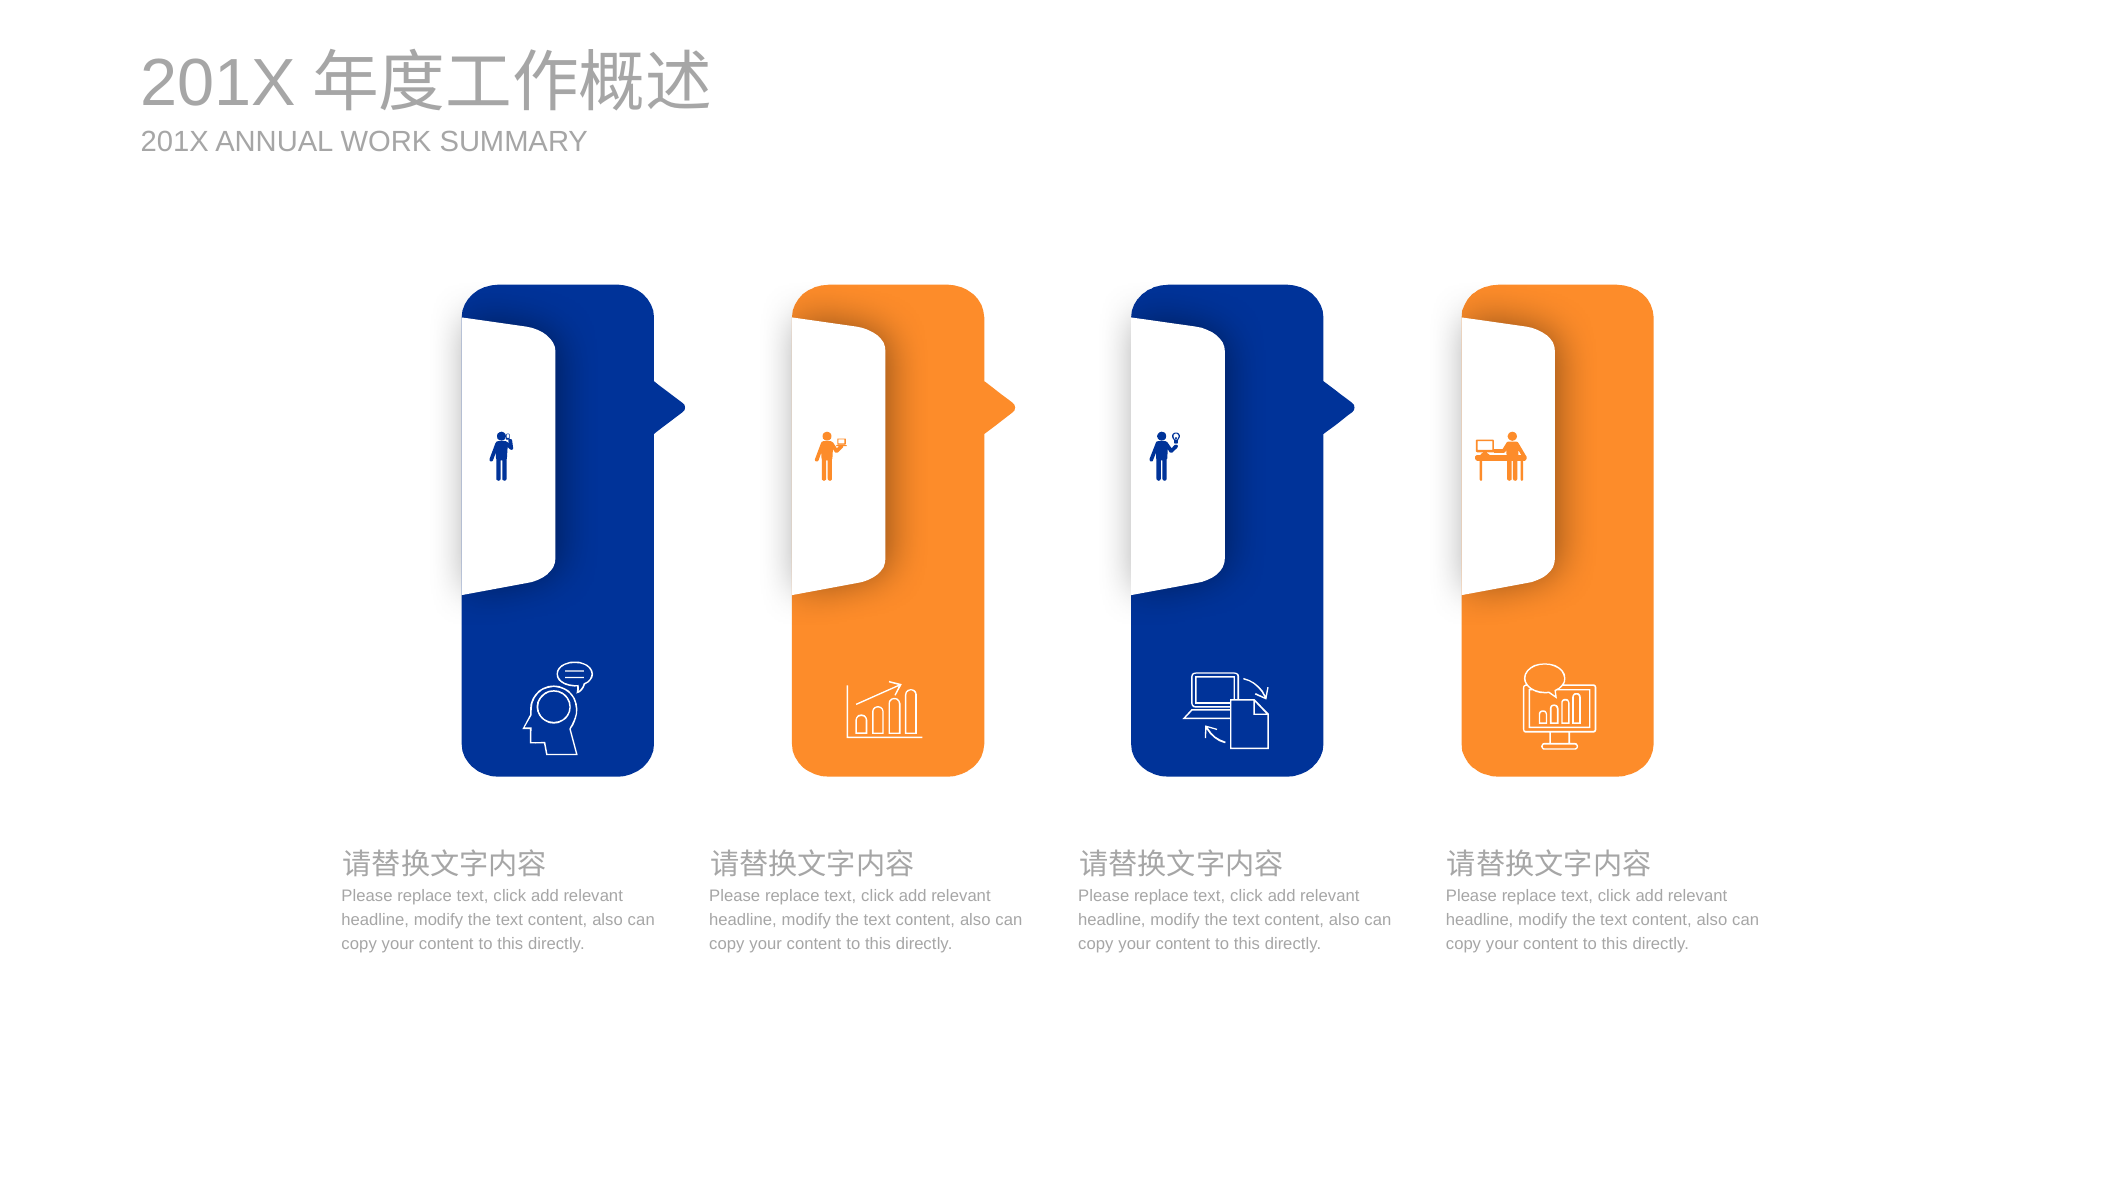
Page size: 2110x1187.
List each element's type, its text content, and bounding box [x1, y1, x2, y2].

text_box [461, 317, 556, 596]
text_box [1131, 317, 1225, 596]
text_box 请替换文字内容 [327, 831, 563, 888]
text_box Please replace text, click add relevant headline, modify the text content, also can copy your content to this directly. [326, 873, 677, 960]
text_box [791, 317, 886, 596]
text_box Please replace text, click add relevant headline, modify the text content, also can copy your content to this directly. [1431, 873, 1782, 960]
text_box 201X ANNUAL WORK SUMMARY [140, 122, 602, 158]
text_box Please replace text, click add relevant headline, modify the text content, also can copy your content to this directly. [694, 873, 1045, 960]
text_box 201X年度工作概述 [140, 38, 789, 119]
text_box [522, 661, 1597, 756]
text_box Please replace text, click add relevant headline, modify the text content, also can copy your content to this directly. [1063, 873, 1414, 960]
text_box 请替换文字内容 [695, 831, 930, 888]
text_box [791, 284, 1016, 661]
text_box [1461, 284, 1654, 777]
text_box [461, 284, 686, 777]
text_box 请替换文字内容 [1432, 831, 1667, 888]
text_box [1461, 317, 1555, 596]
text_box 请替换文字内容 [1064, 831, 1299, 888]
text_box [794, 756, 982, 777]
text_box [1131, 284, 1355, 661]
text_box [1133, 756, 1321, 777]
